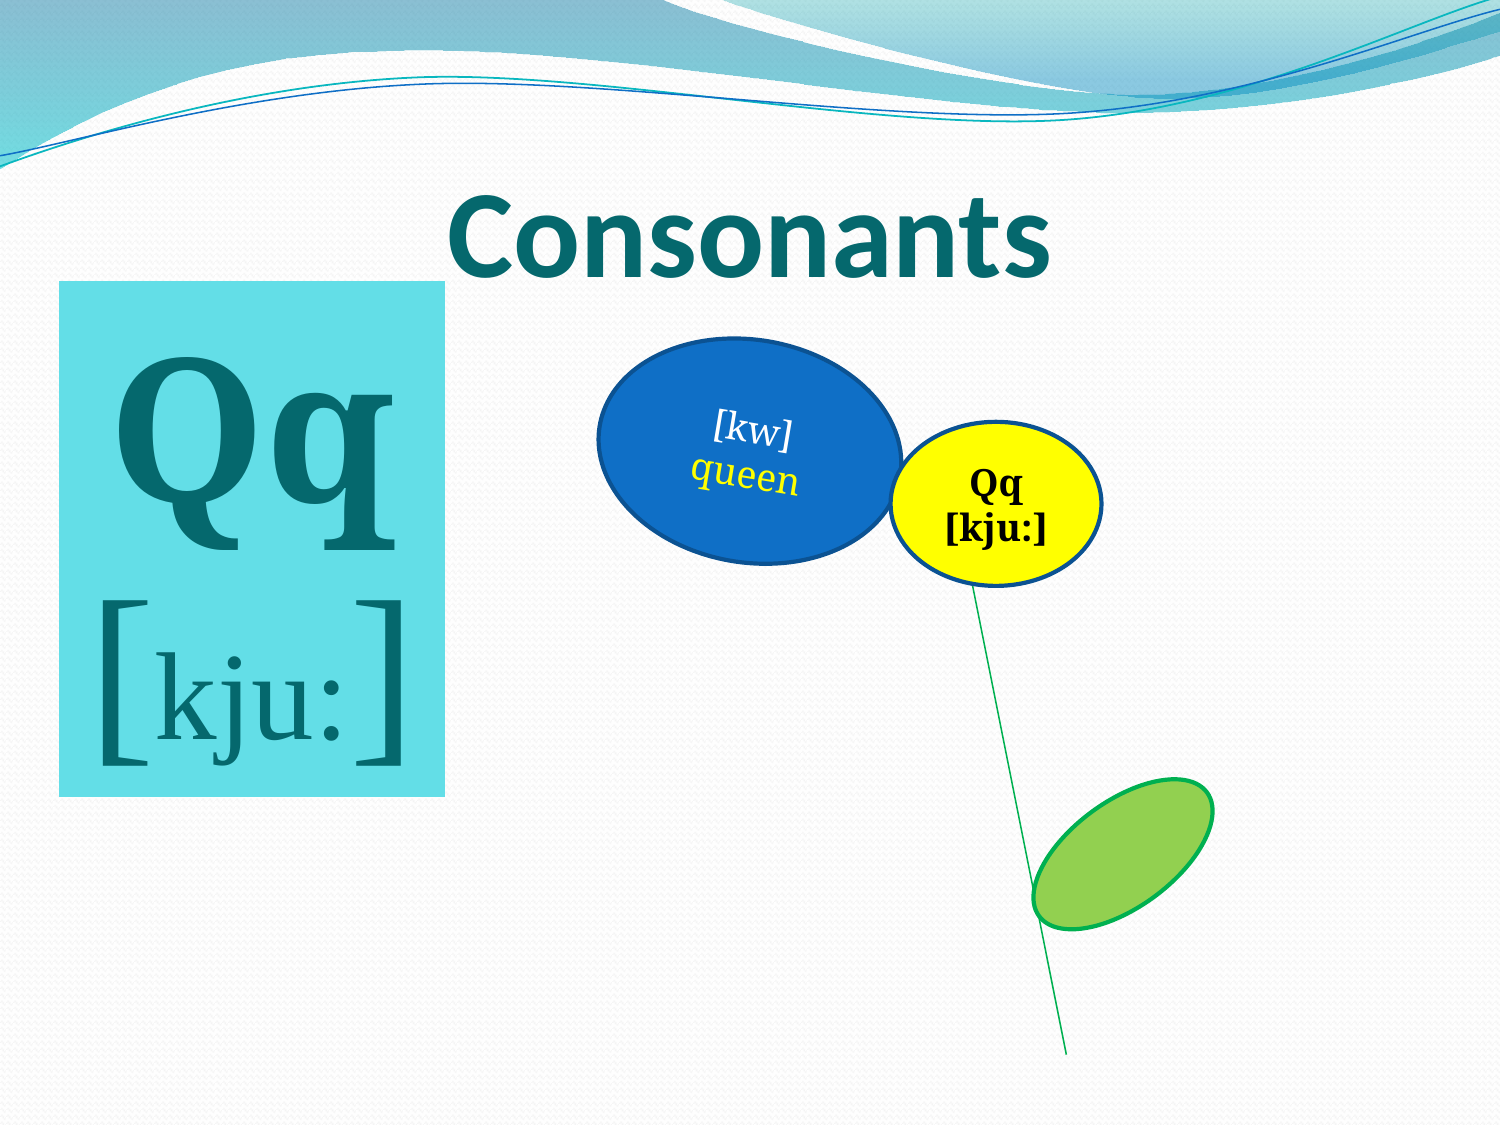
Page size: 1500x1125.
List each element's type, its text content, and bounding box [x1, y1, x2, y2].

title Consonants [75, 115, 1425, 303]
table_header Qq [kju:] [59, 281, 445, 797]
text_box Qq [kju:] [888, 419, 1104, 588]
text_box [784, 773, 1255, 868]
text_box [1031, 880, 1178, 932]
text_box [kw] queen [596, 336, 904, 566]
